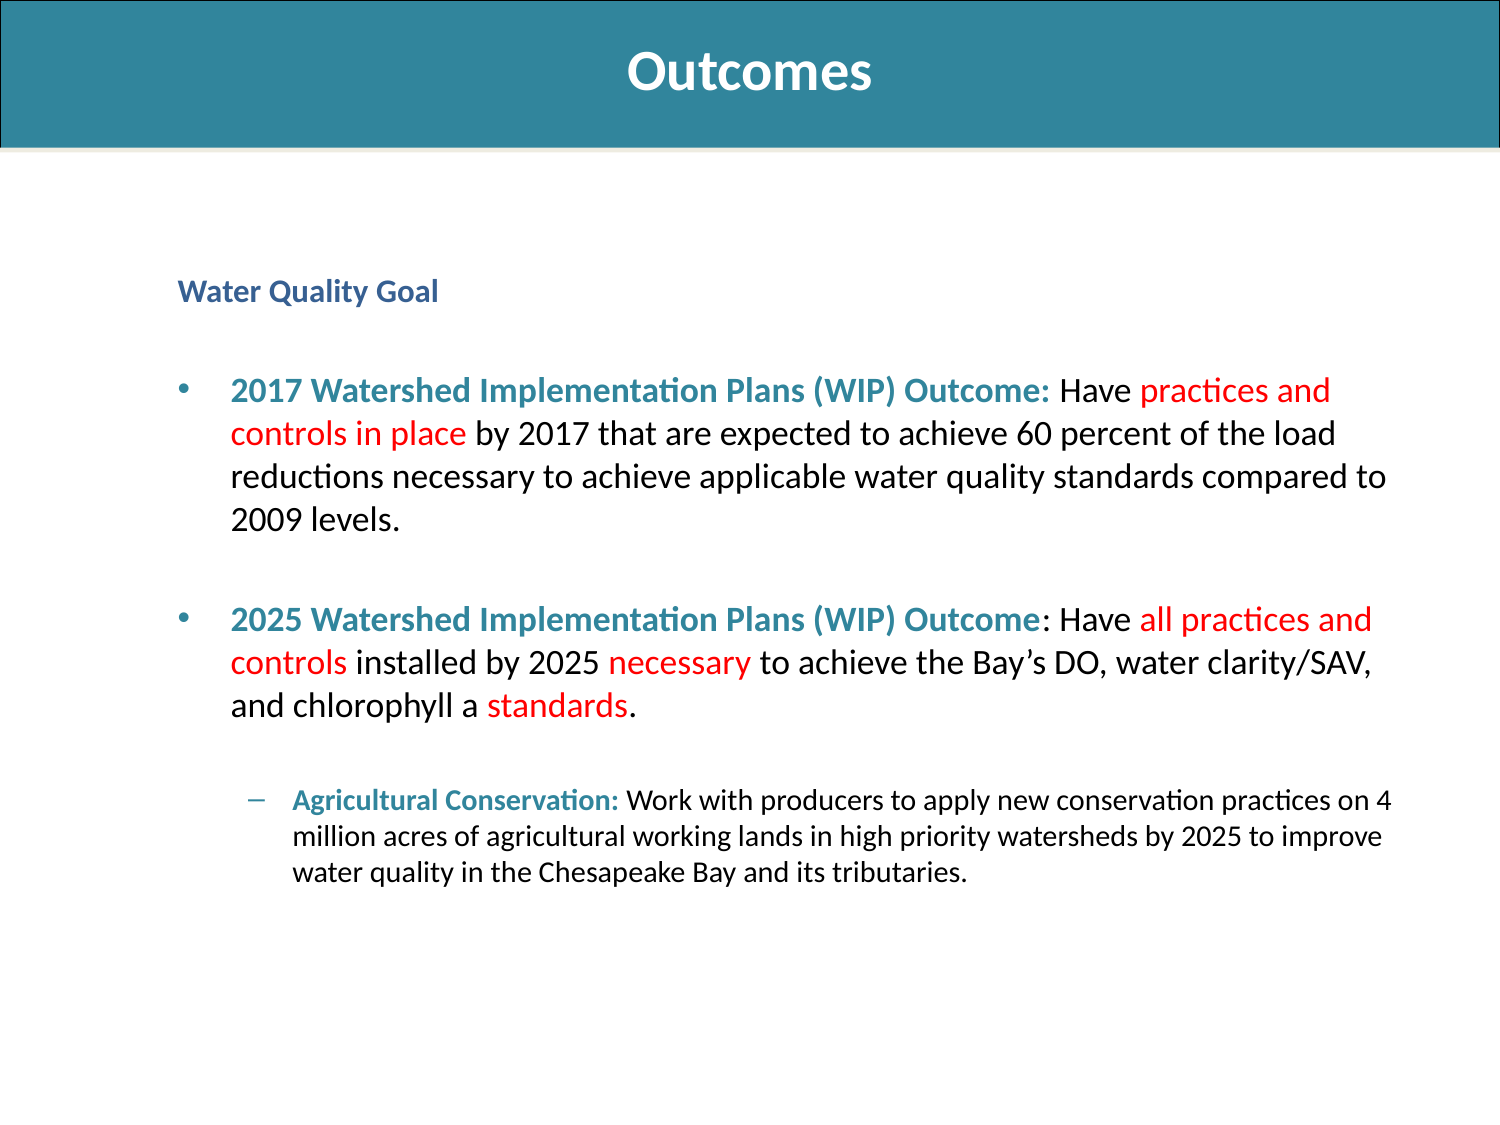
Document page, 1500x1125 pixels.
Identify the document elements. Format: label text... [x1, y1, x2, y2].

list Water Quality Goal 2017 Watershed Implementation Plans (WIP) Outcome: Have practices and controls in place by 2017 that are expected to achieve 60 percent of the load reductions necessary to achieve applicable water quality standards compared to 2009 levels. 2025 Watershed Implementation Plans (WIP) Outcome: Have all practices and controls installed by 2025 necessary to achieve the Bay’s DO, water clarity/SAV, and chlorophyll a standards. Agricultural Conservation: Work with producers to apply new conservation practices on 4 million acres of agricultural working lands in high priority watersheds by 2025 to improve water quality in the Chesapeake Bay and its tributaries. [162, 262, 1425, 900]
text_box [0, 0, 1500, 151]
